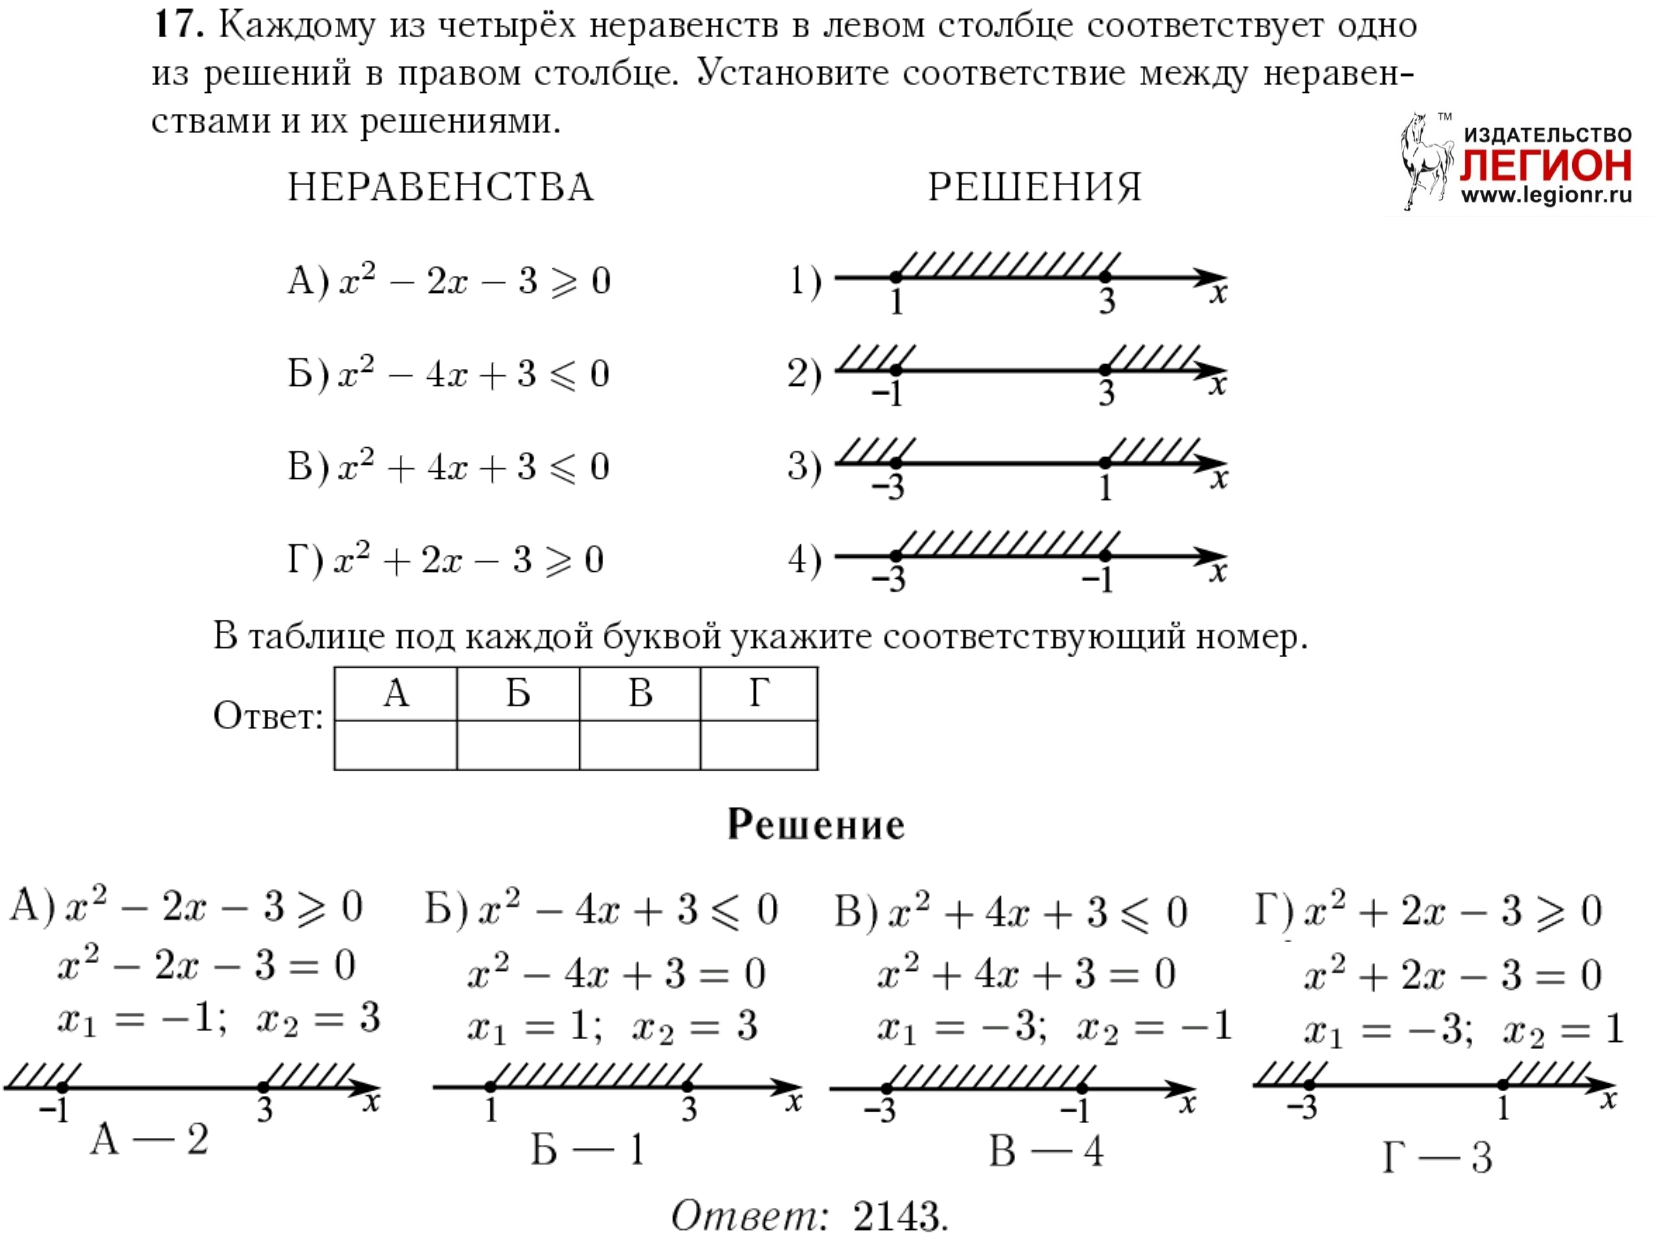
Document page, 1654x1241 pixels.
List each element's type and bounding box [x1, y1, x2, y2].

picture [1248, 885, 1607, 943]
picture [416, 885, 783, 937]
picture [463, 947, 769, 1050]
picture [1295, 947, 1624, 1052]
picture [0, 1056, 392, 1168]
picture [0, 877, 366, 933]
picture [662, 1196, 954, 1241]
picture [709, 795, 915, 857]
picture [428, 1056, 816, 1173]
picture [1248, 1053, 1627, 1126]
picture [826, 947, 1234, 1176]
picture [826, 885, 1192, 940]
picture [146, 0, 1654, 788]
picture [53, 936, 387, 1042]
picture [1377, 1135, 1497, 1179]
